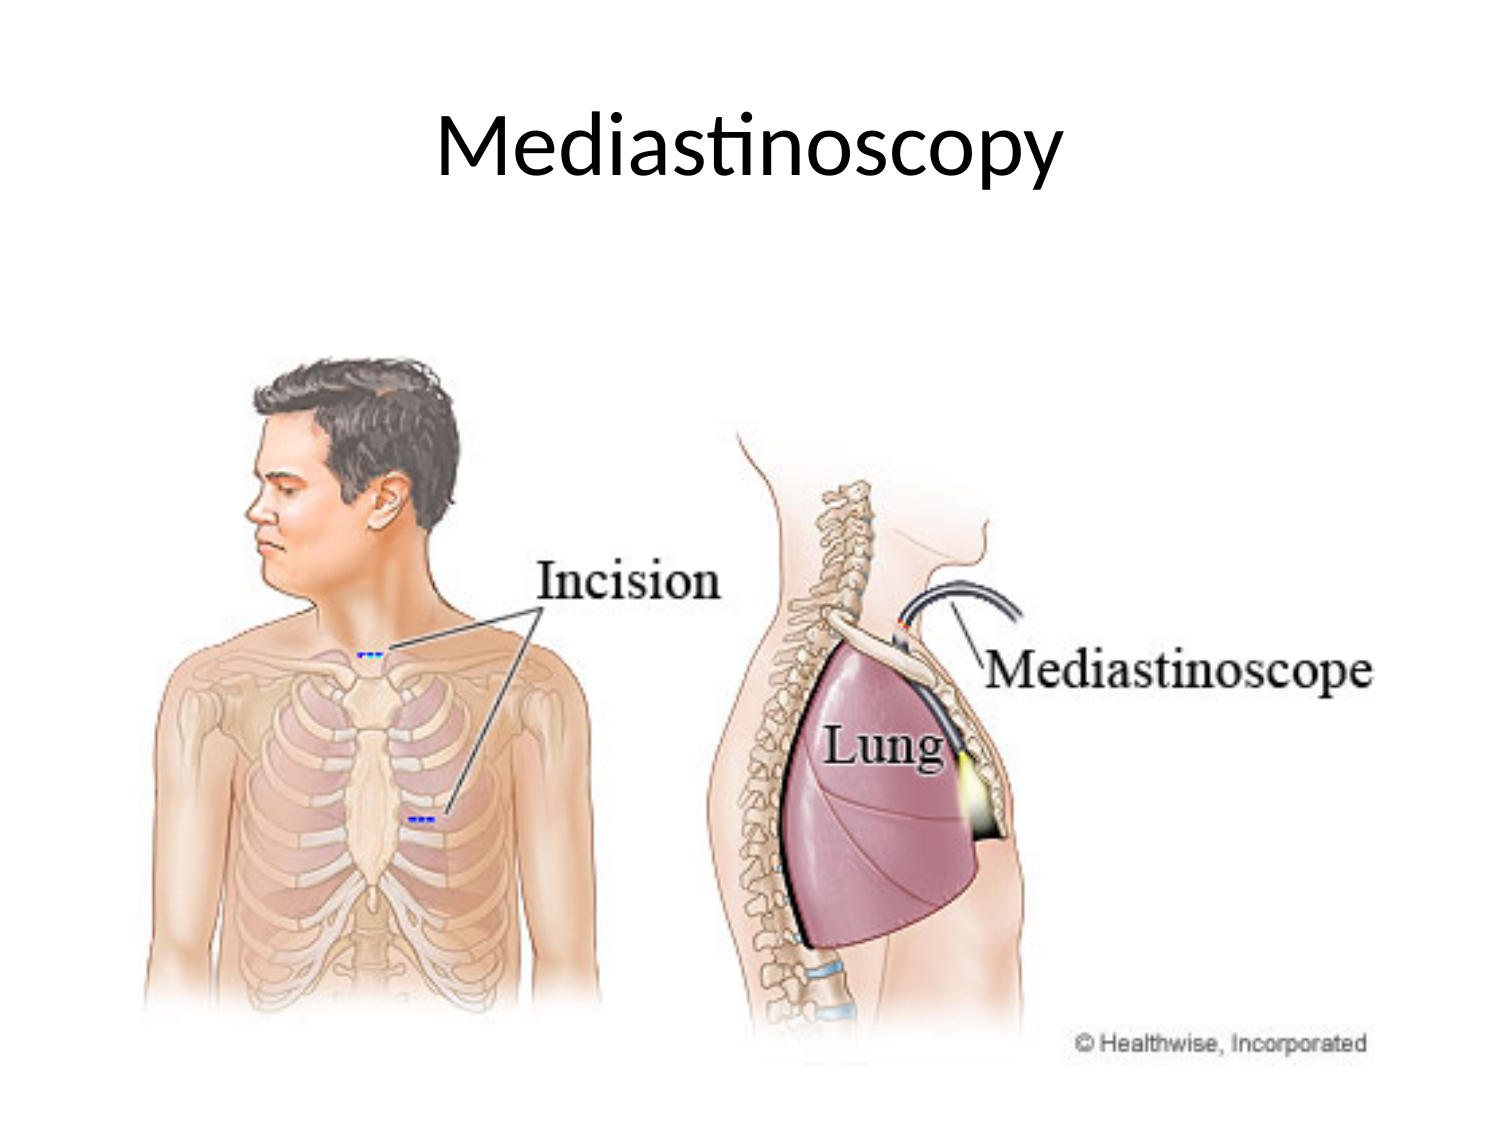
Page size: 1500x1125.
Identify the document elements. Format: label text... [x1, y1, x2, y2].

title Mediastinoscopy [75, 45, 1425, 233]
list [137, 249, 1376, 1066]
